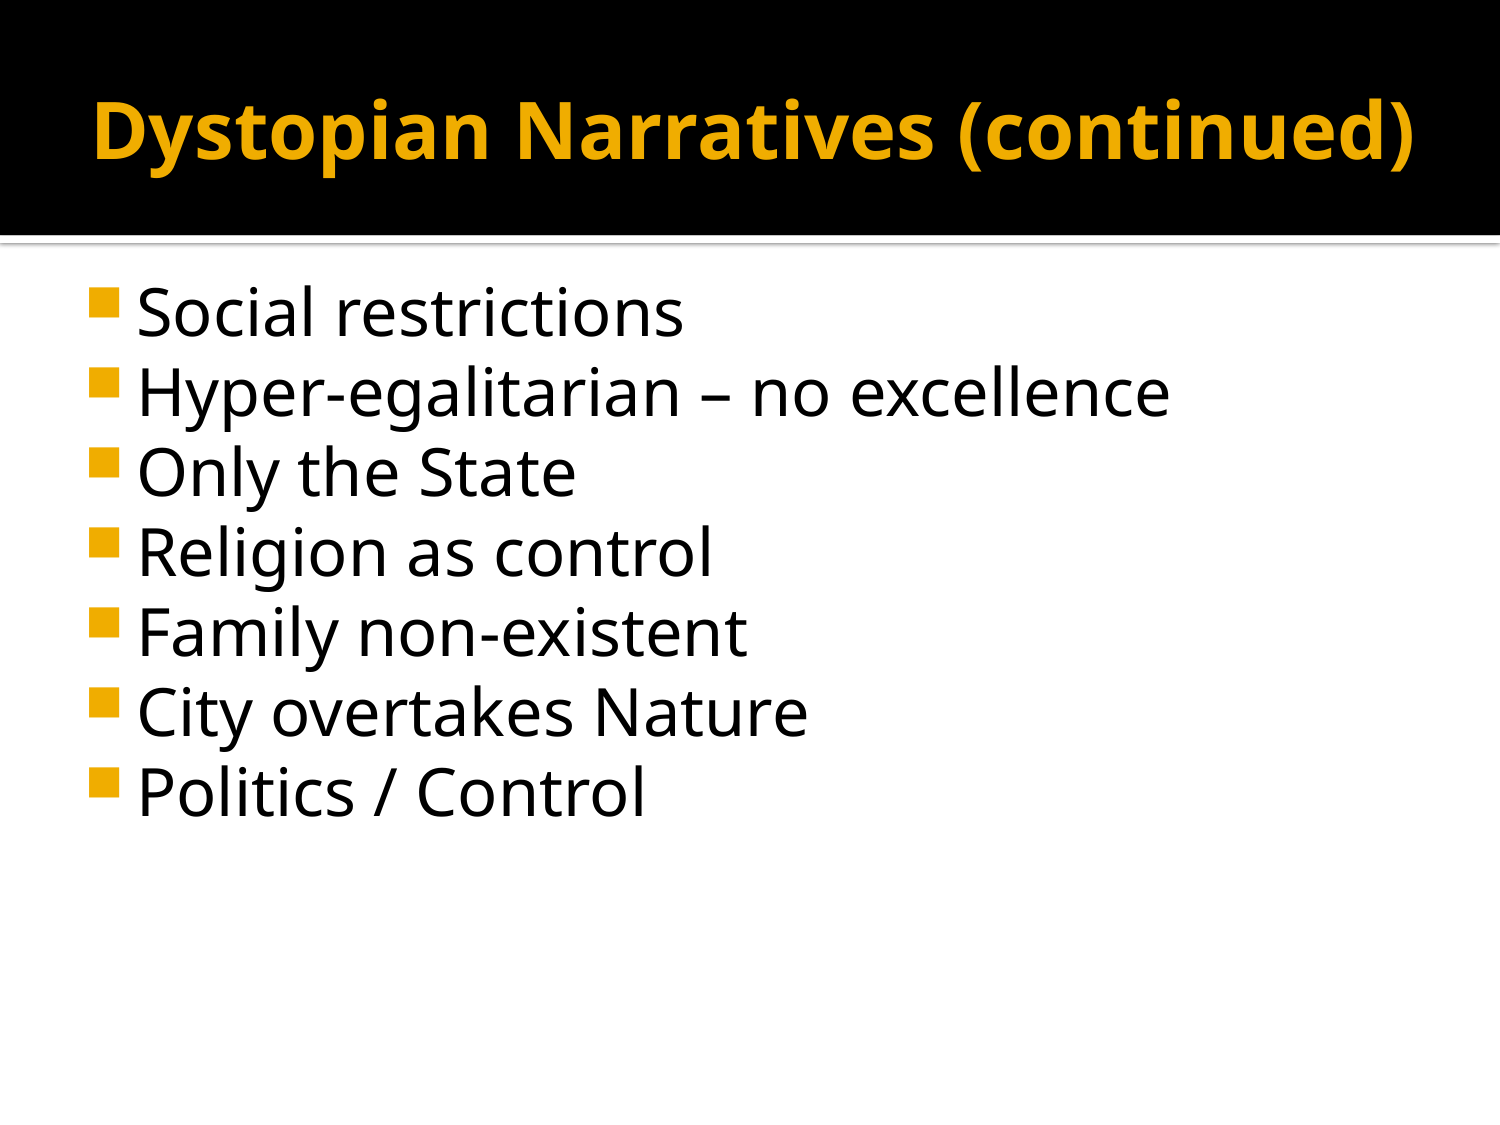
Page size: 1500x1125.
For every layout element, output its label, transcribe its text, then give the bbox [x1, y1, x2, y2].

title Dystopian Narratives (continued) [75, 24, 1425, 231]
text_box Social restrictions Hyper-egalitarian – no excellence Only the State Religion as control Family non-existent City overtakes Nature Politics / Control [49, 262, 1451, 1001]
